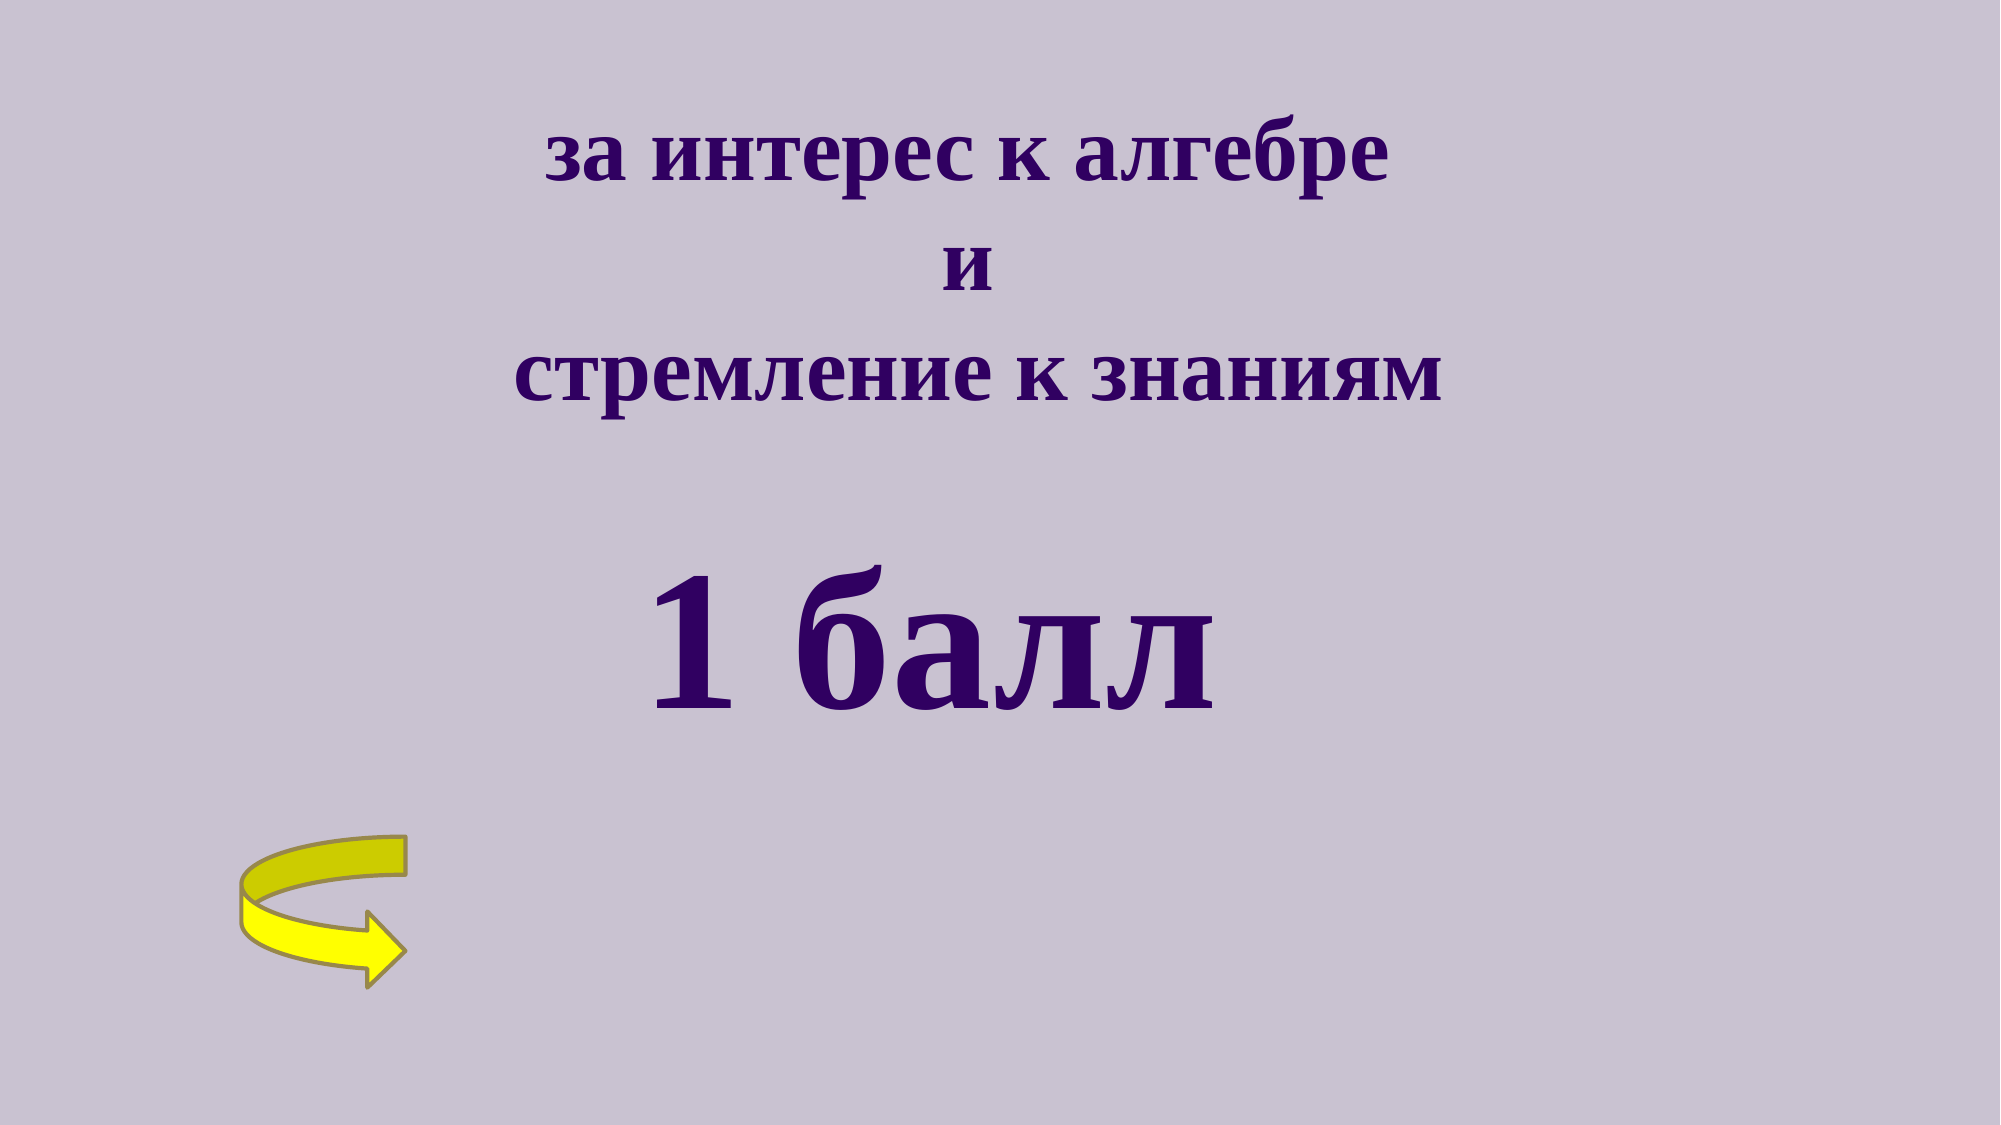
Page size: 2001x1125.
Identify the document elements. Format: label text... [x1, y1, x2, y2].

text_box [239, 834, 408, 990]
text_box за интерес к алгебре и стремление к знаниям 1 балл [0, 81, 1960, 756]
